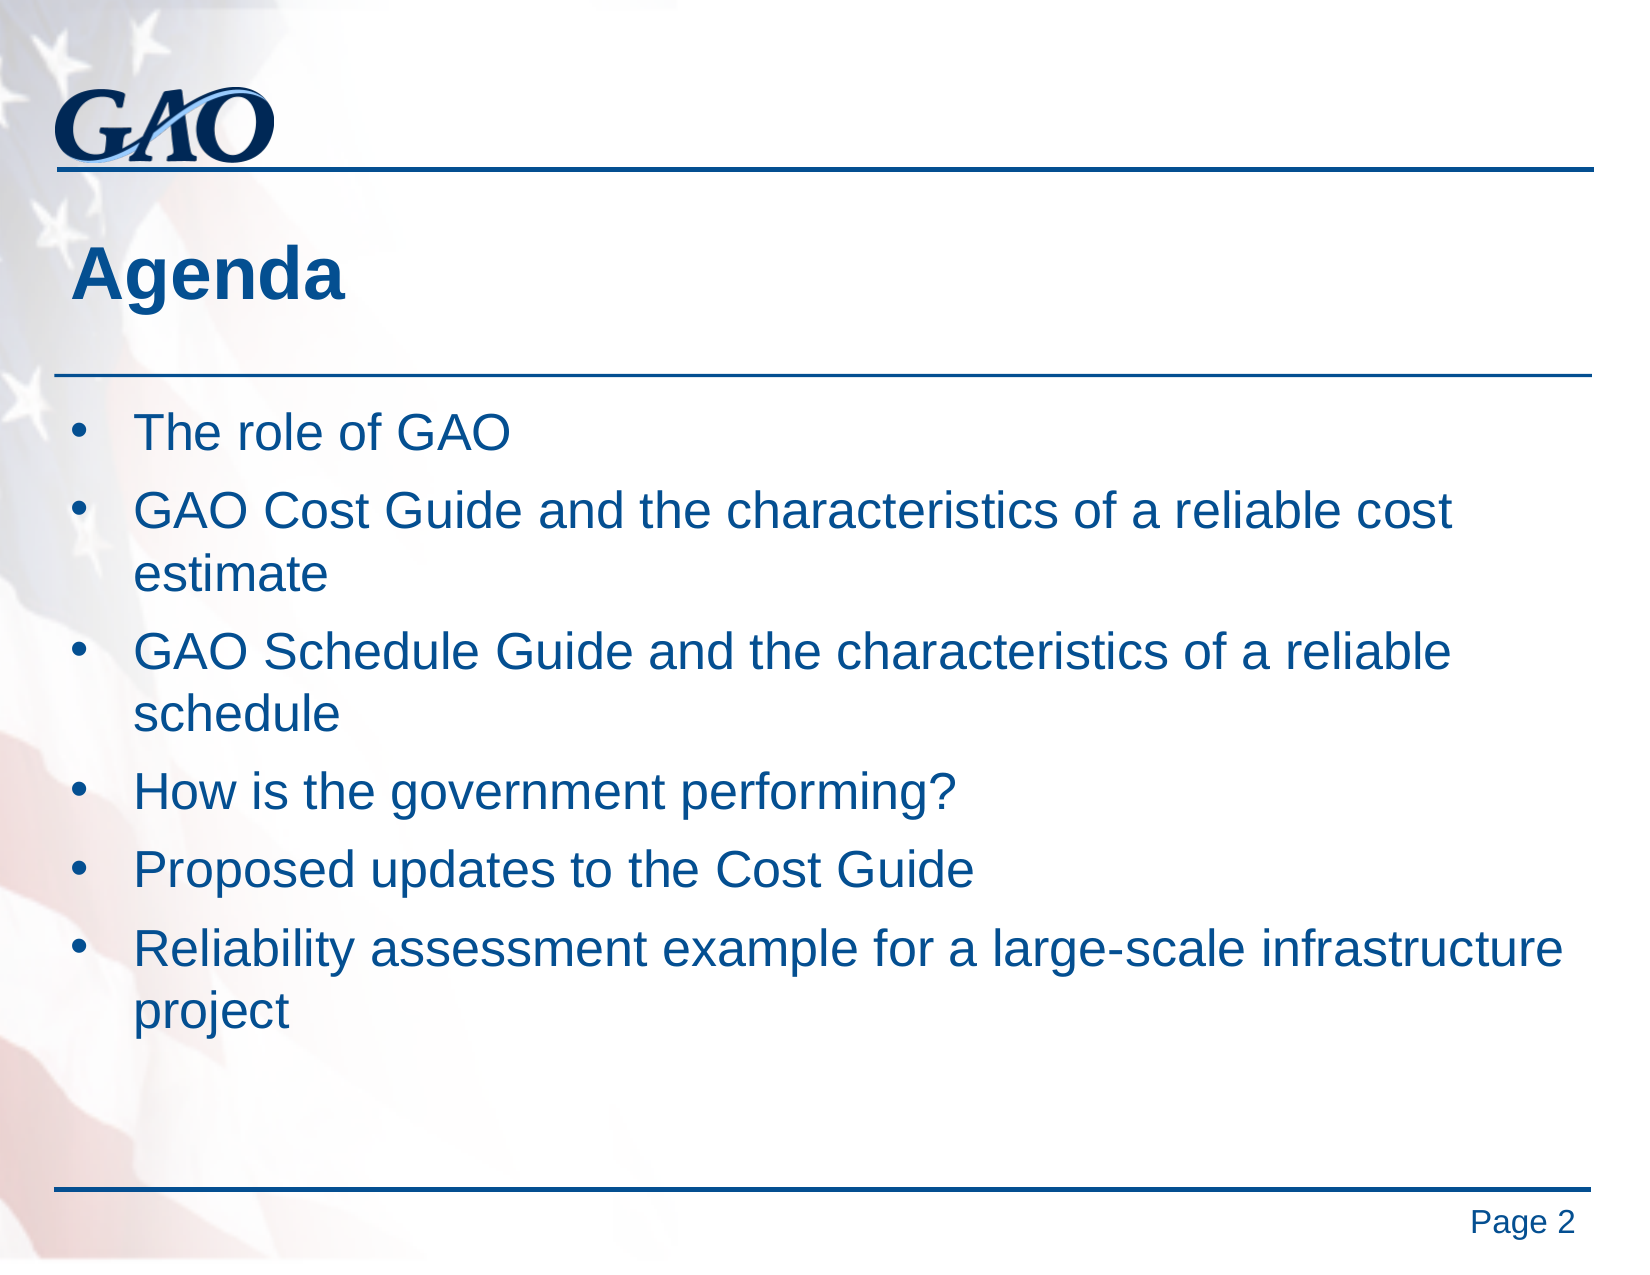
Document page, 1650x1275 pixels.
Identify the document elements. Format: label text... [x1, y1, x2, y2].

slide_number Page 2 [1207, 1191, 1593, 1250]
picture [0, 0, 1650, 1275]
list The role of GAO GAO Cost Guide and the characteristics of a reliable cost estimate GAO Schedule Guide and the characteristics of a reliable schedule How is the government performing? Proposed updates to the Cost Guide Reliability assessment example for a large-scale infrastructure project [53, 389, 1592, 1176]
title Agenda [53, 184, 1592, 354]
